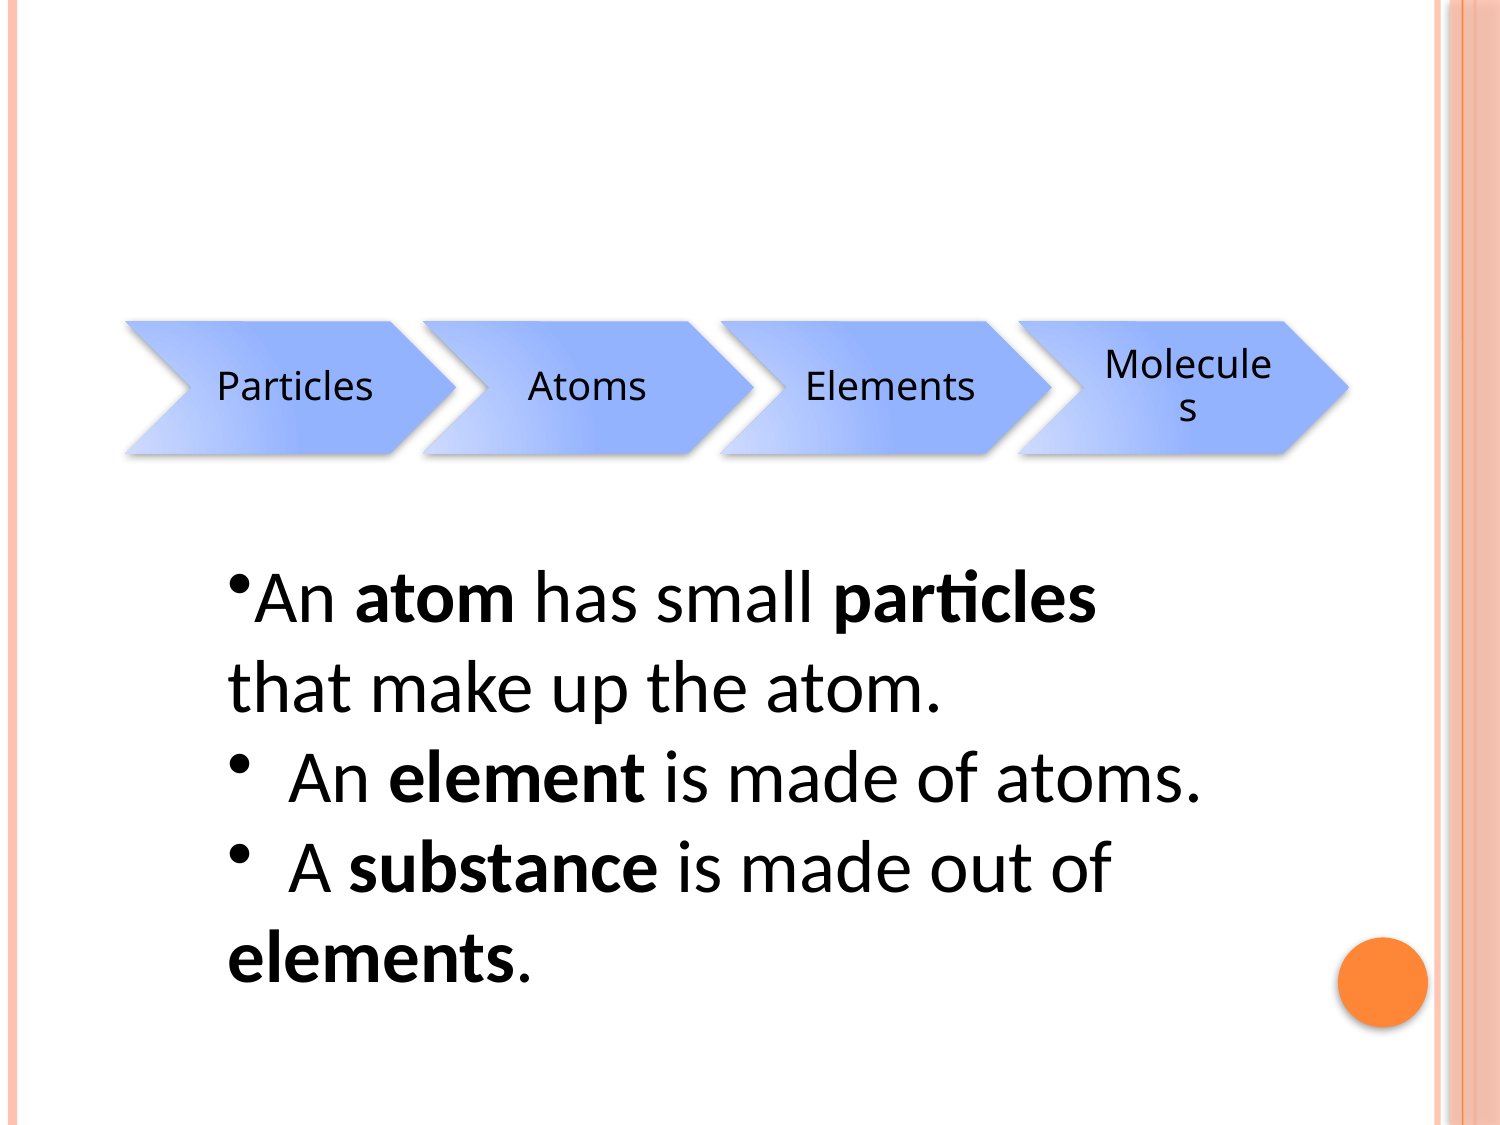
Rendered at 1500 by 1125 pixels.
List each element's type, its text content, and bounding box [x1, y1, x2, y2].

text_box An atom has small particles that make up the atom. An element is made of atoms. A substance is made out of elements. [212, 539, 1238, 1005]
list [124, 261, 1351, 513]
